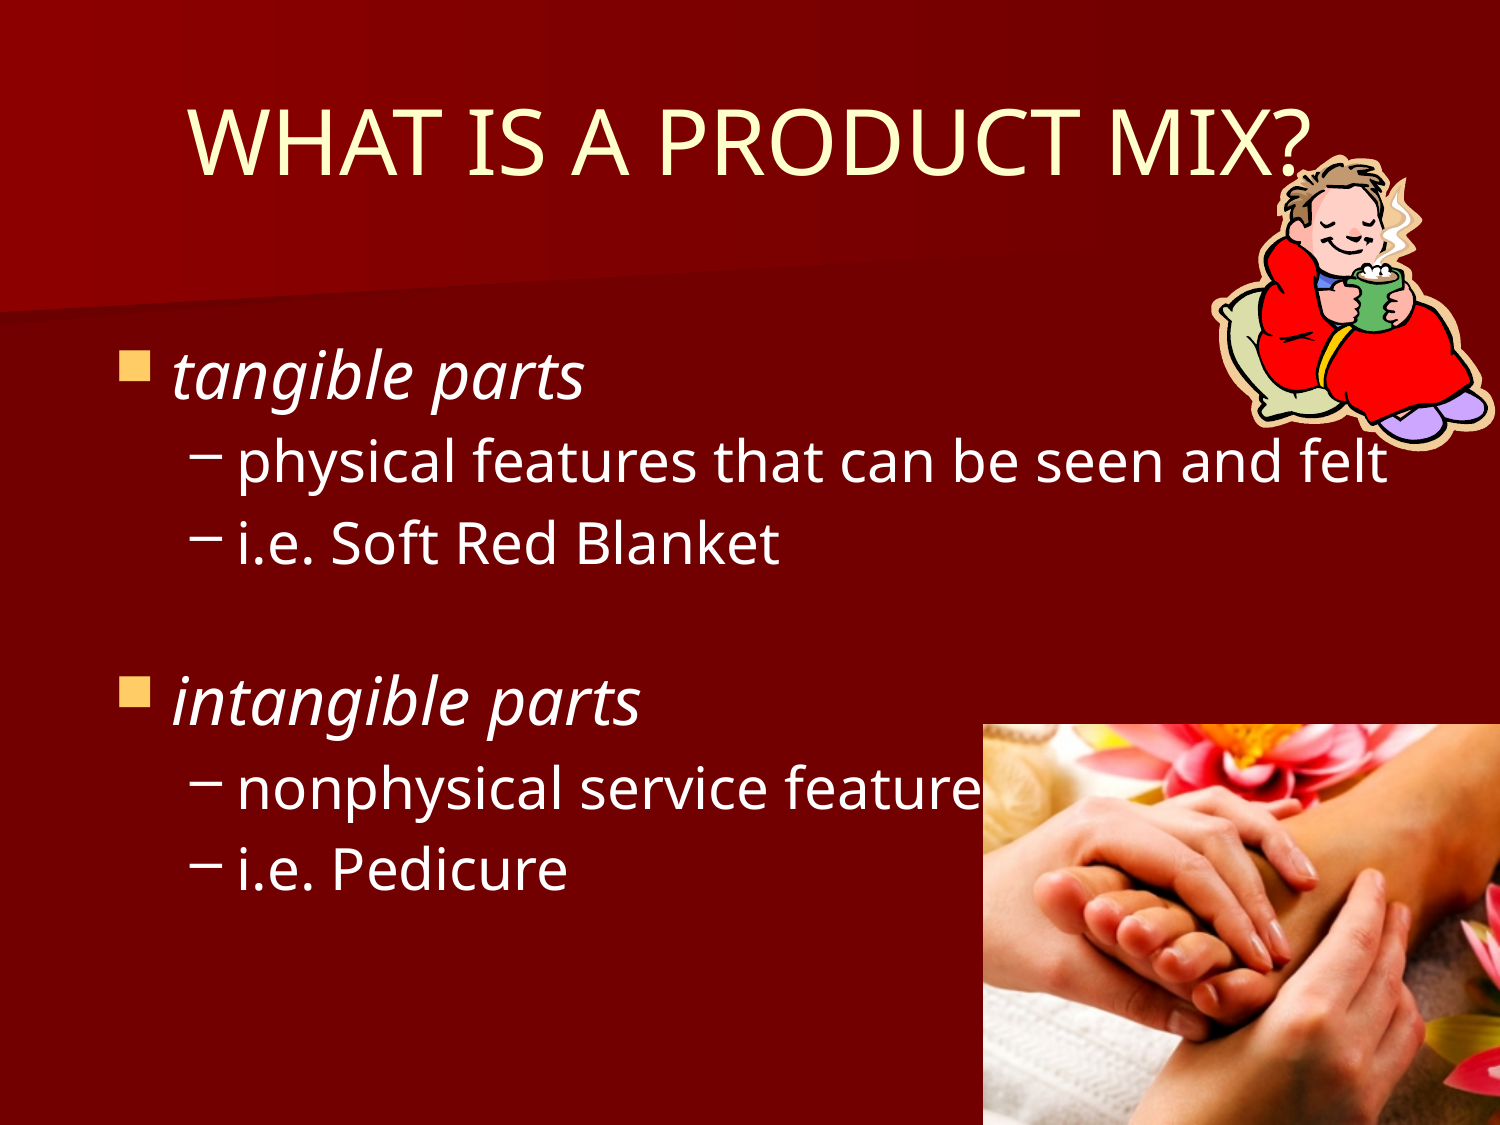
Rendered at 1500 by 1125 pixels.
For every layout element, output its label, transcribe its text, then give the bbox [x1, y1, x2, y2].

picture [983, 724, 1500, 1125]
list tangible parts physical features that can be seen and felt i.e. Soft Red Blanket intangible parts nonphysical service features i.e. Pedicure [99, 324, 1451, 701]
title WHAT IS A PRODUCT MIX? [74, 44, 1426, 233]
picture [1211, 149, 1500, 457]
